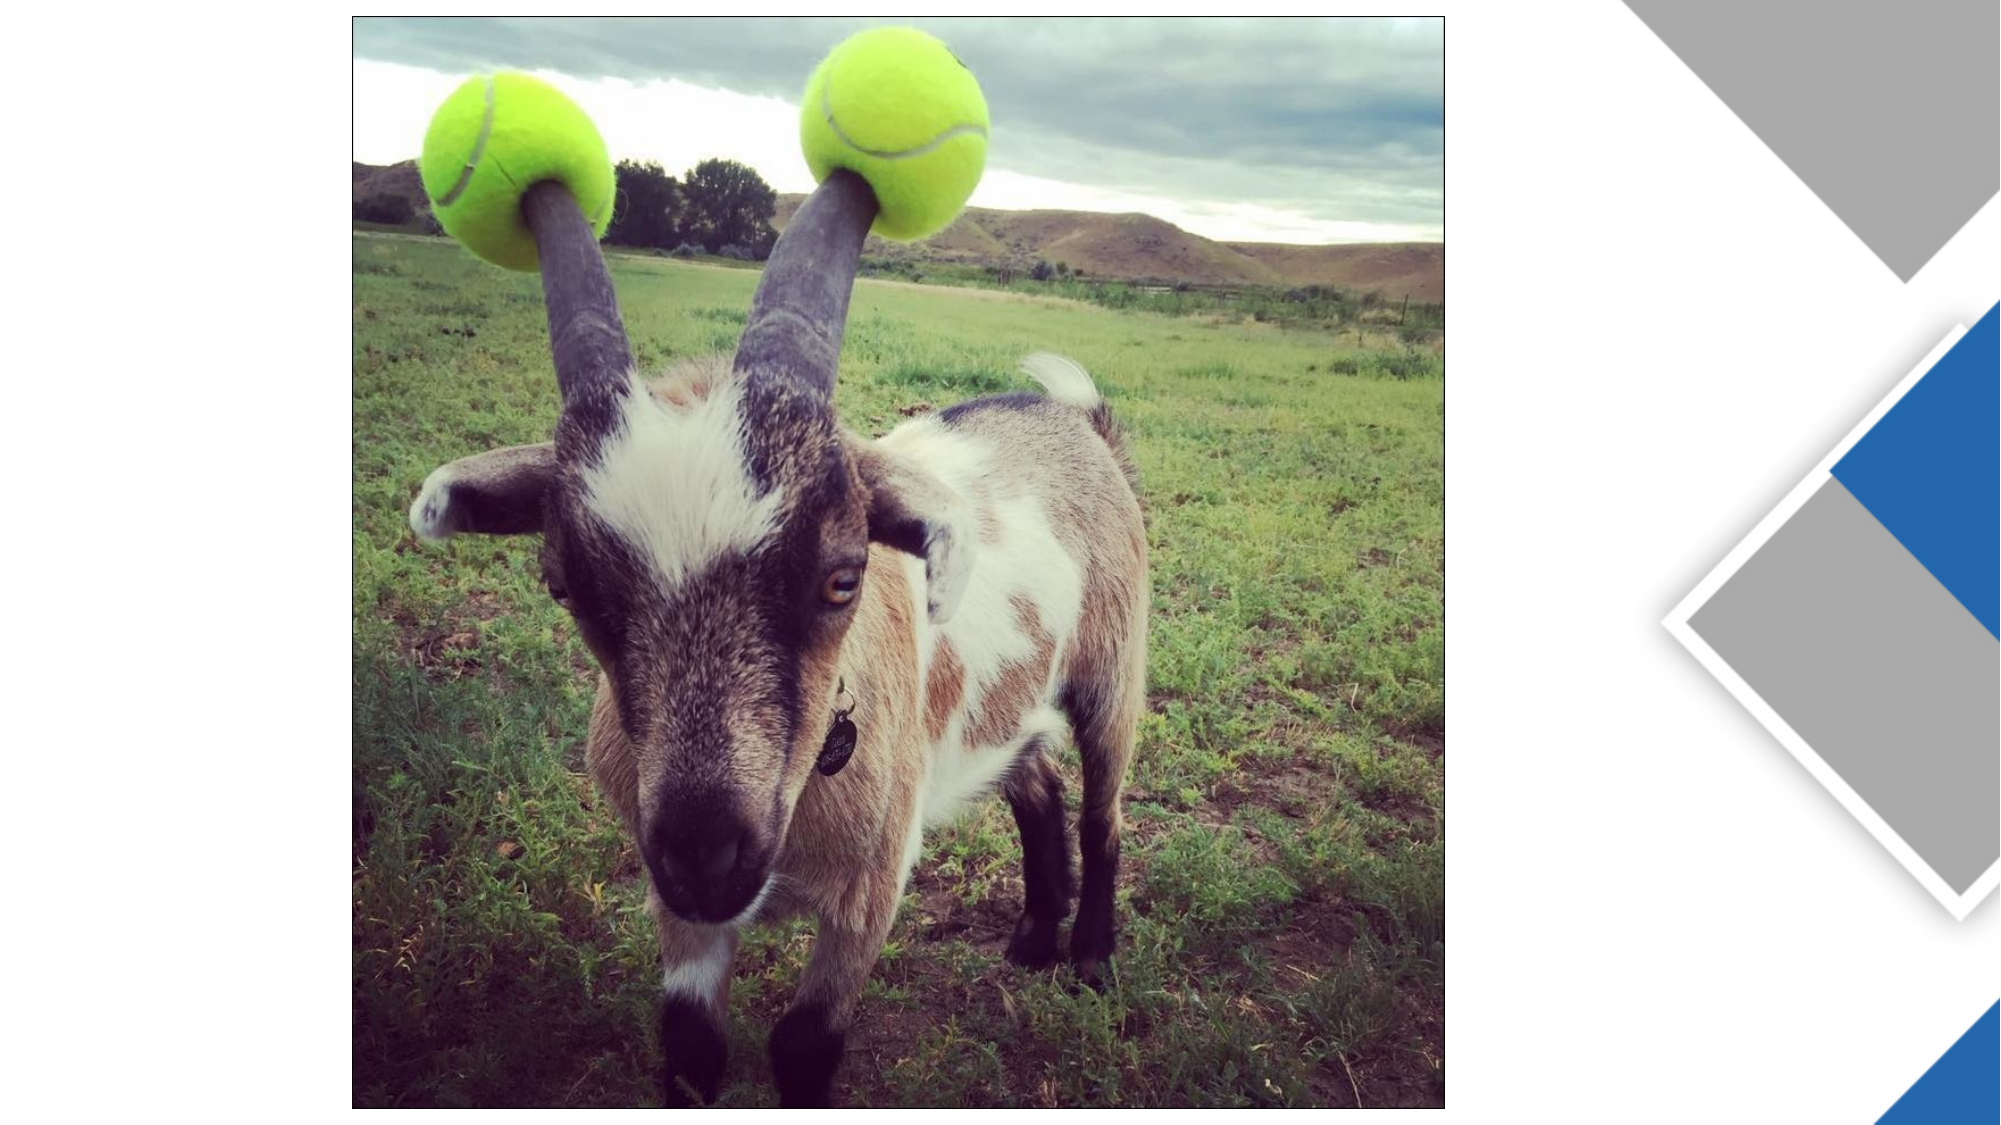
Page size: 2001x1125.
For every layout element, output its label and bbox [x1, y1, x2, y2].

picture [1545, 0, 2000, 1125]
list [352, 16, 1445, 1109]
